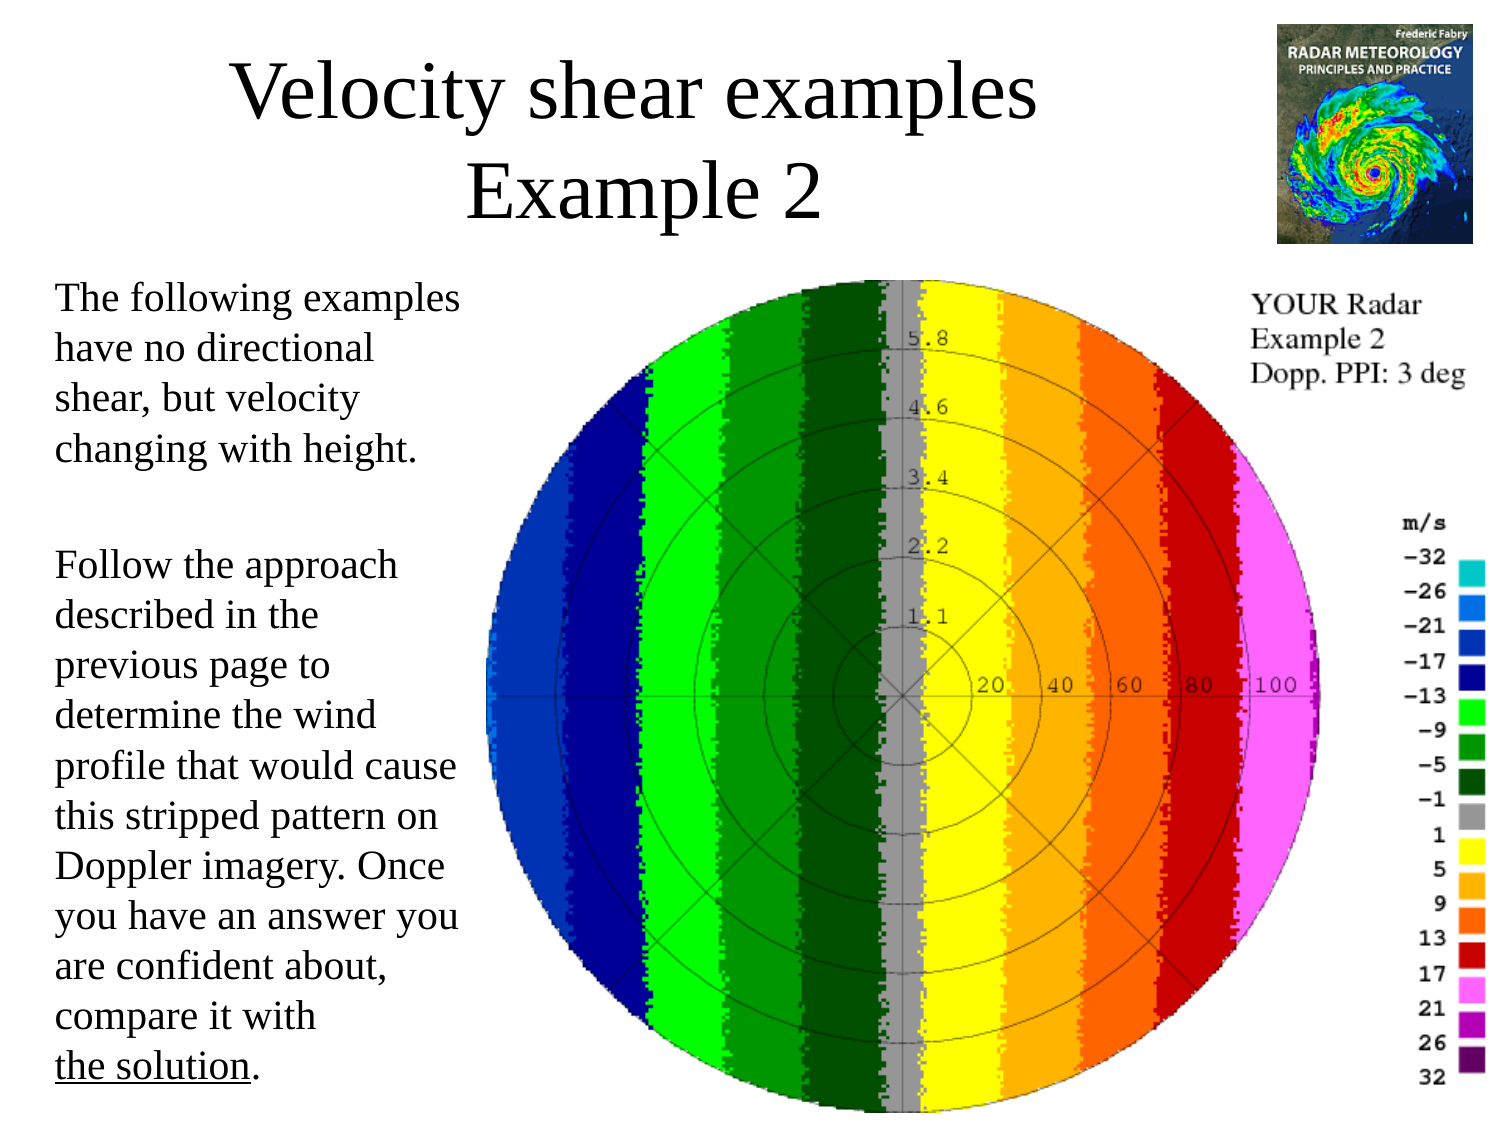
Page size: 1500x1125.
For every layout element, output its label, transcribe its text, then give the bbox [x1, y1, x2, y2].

footer e05.1: Doppler tutorial – Wind profile retrievals [169, 1053, 481, 1113]
picture [486, 279, 1487, 1114]
picture [1277, 24, 1473, 244]
title Velocity shear examples Example 2 [39, 26, 1250, 244]
list The following examples have no directional shear, but velocity changing with height. Follow the approach described in the previous page to determine the wind profile that would cause this stripped pattern on Doppler imagery. Once you have an answer you are confident about, compare it with the solution. [39, 262, 487, 1113]
